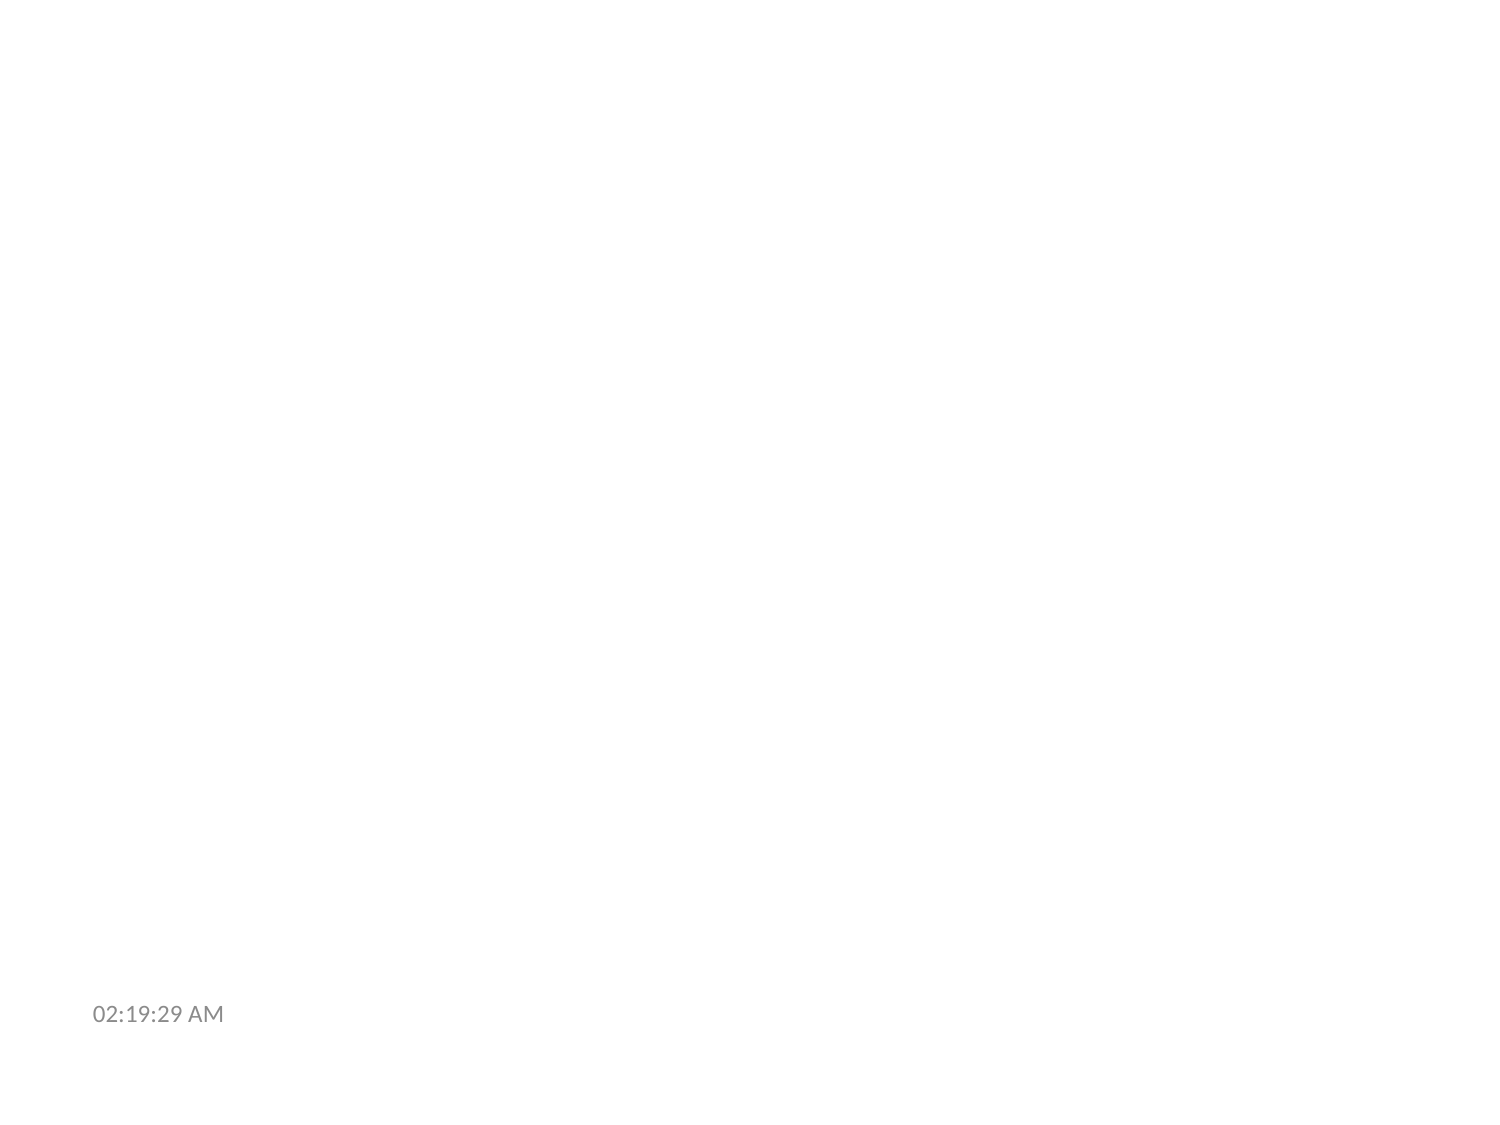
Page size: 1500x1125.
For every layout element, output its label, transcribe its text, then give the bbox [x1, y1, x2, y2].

text_box 3:35:09 PM [77, 982, 428, 1043]
